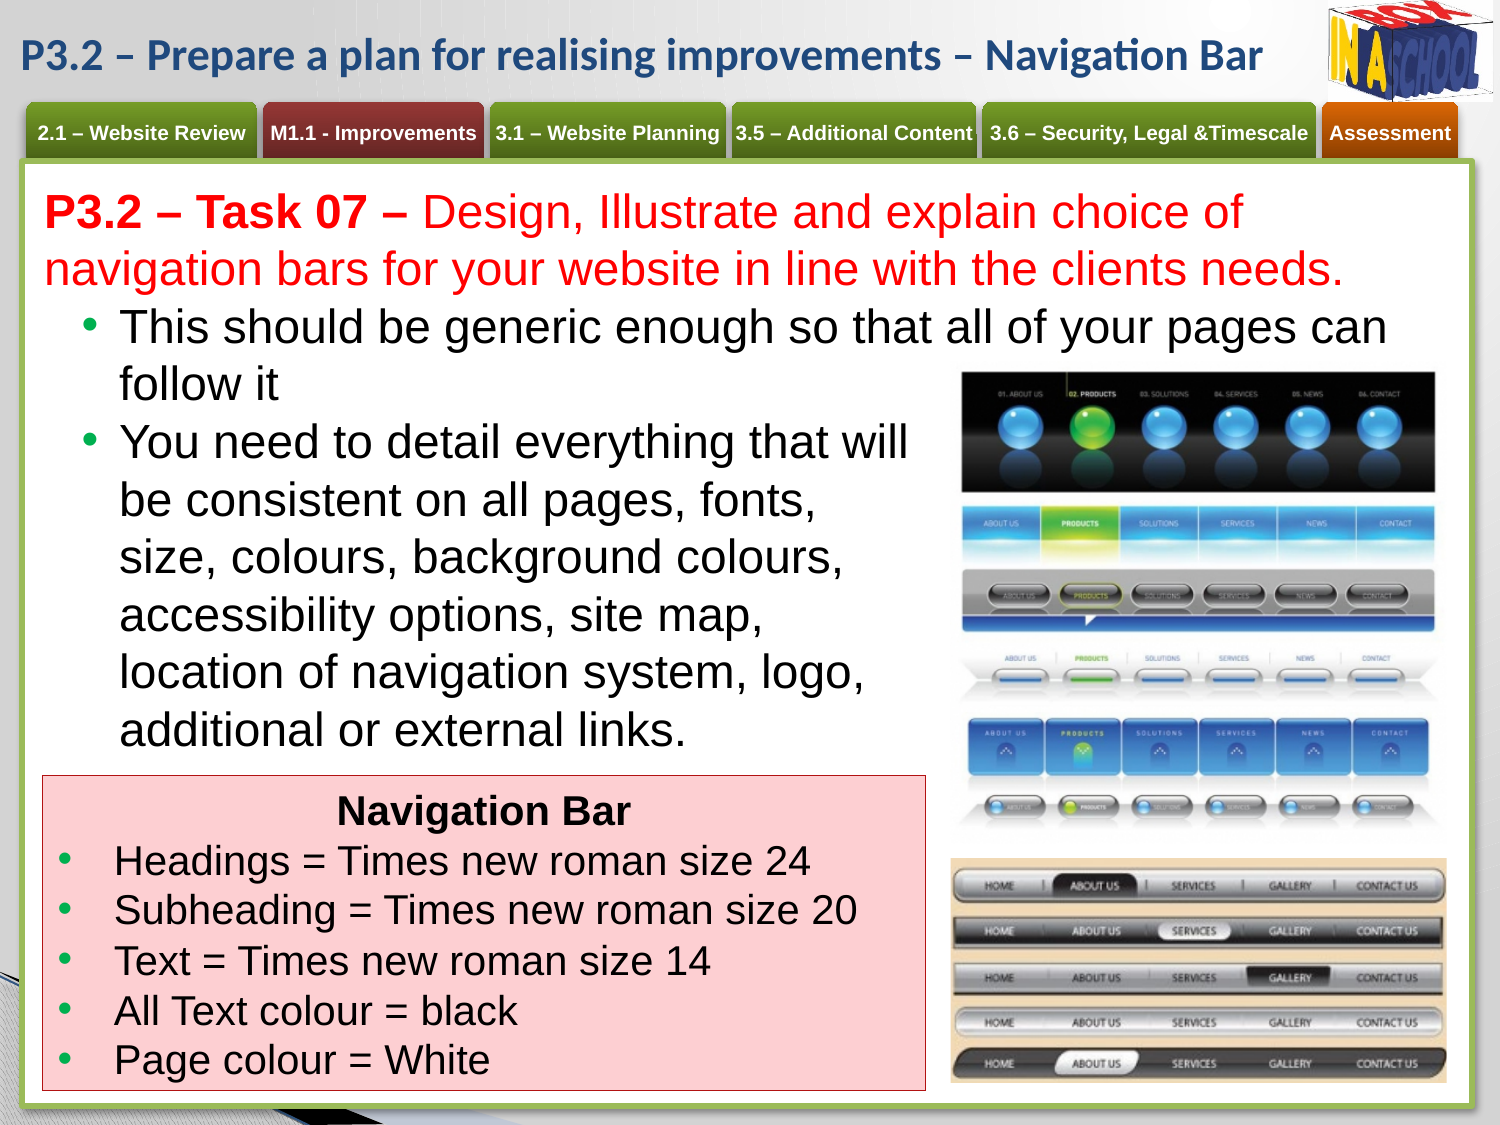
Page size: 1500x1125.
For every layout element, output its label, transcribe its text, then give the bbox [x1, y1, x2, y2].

picture [950, 858, 1447, 1084]
picture [1328, 0, 1494, 102]
picture [281, 1114, 303, 1125]
text_box Navigation Bar Headings = Times new roman size 24 Subheading = Times new roman size 20 Text = Times new roman size 14 All Text colour = black Page colour = White [42, 775, 926, 1091]
picture [950, 361, 1448, 845]
list P3.2 – Task 07 – Design, Illustrate and explain choice of navigation bars for your website in line with the clients needs. This should be generic enough so that all of your pages can follow it You need to detail everything that will be consistent on all pages, fonts, size, colours, background colours, accessibility options, site map, location of navigation system, logo, additional or external links. [29, 172, 1461, 1026]
title P3.2 – Prepare a plan for realising improvements – Navigation Bar [5, 7, 1306, 98]
